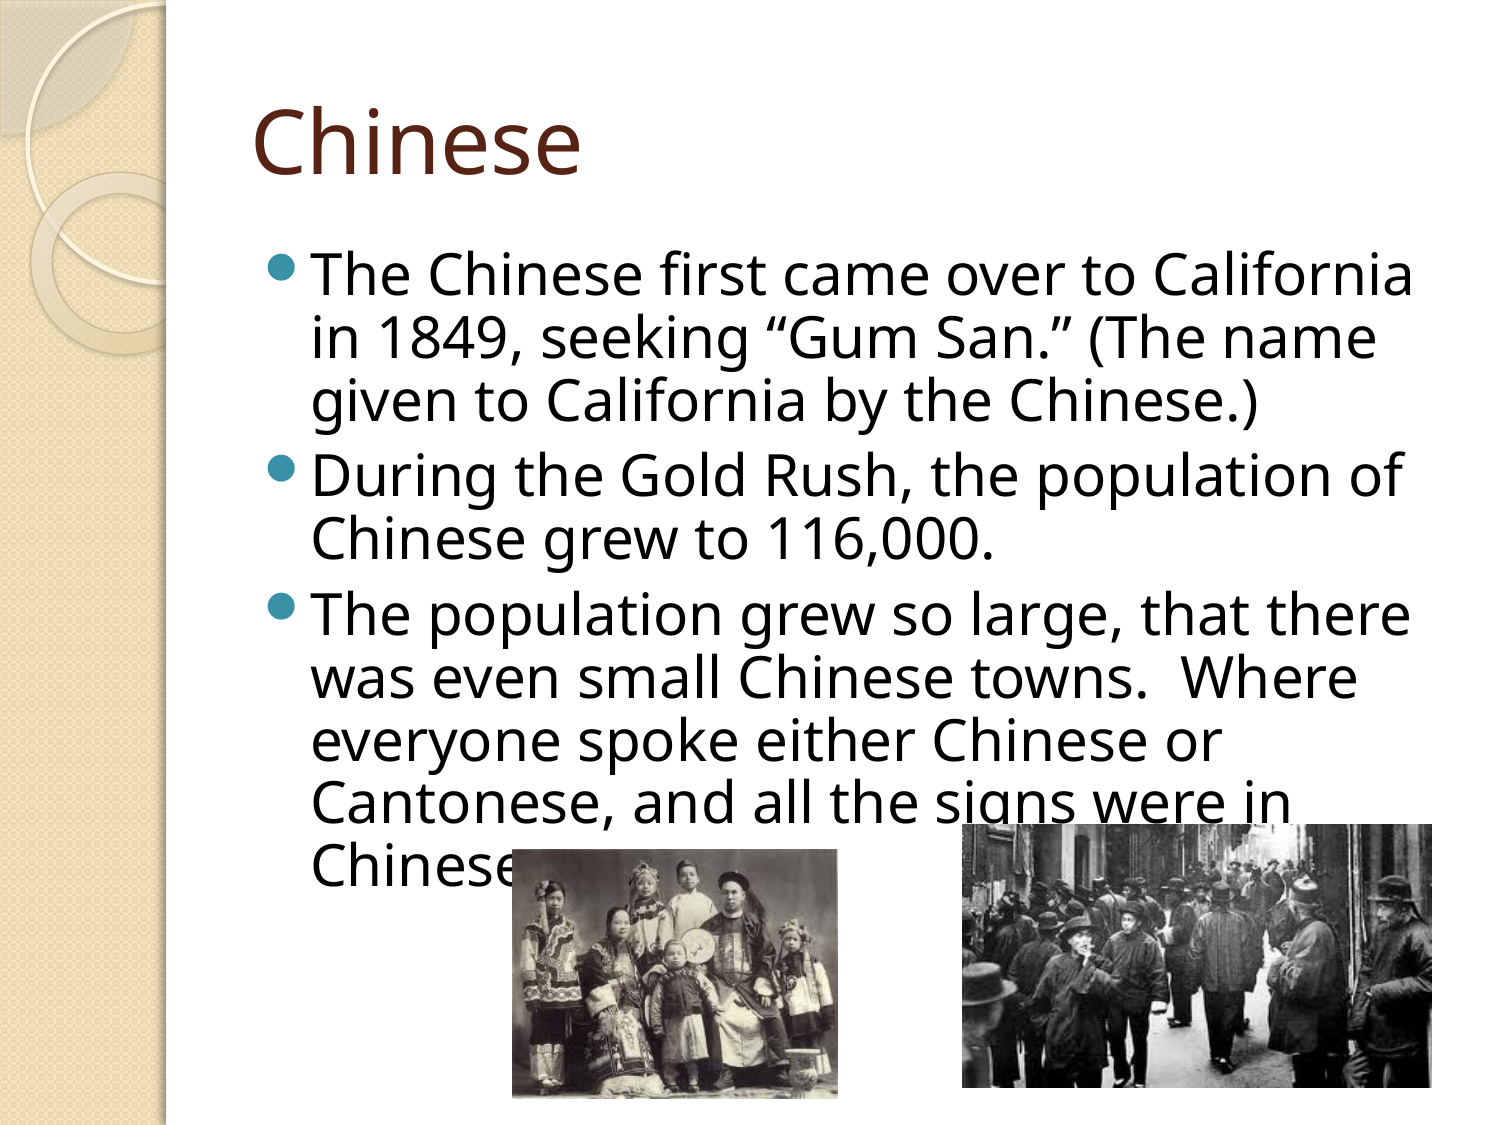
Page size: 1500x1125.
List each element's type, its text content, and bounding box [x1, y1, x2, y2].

list The Chinese first came over to California in 1849, seeking “Gum San.” (The name given to California by the Chinese.) During the Gold Rush, the population of Chinese grew to 116,000. The population grew so large, that there was even small Chinese towns. Where everyone spoke either Chinese or Cantonese, and all the signs were in Chinese. [235, 237, 1466, 1026]
title Chinese [265, 45, 1466, 233]
picture [962, 824, 1432, 1088]
text_box [569, 461, 931, 664]
text_box [12, 7, 265, 256]
picture [512, 849, 838, 1099]
